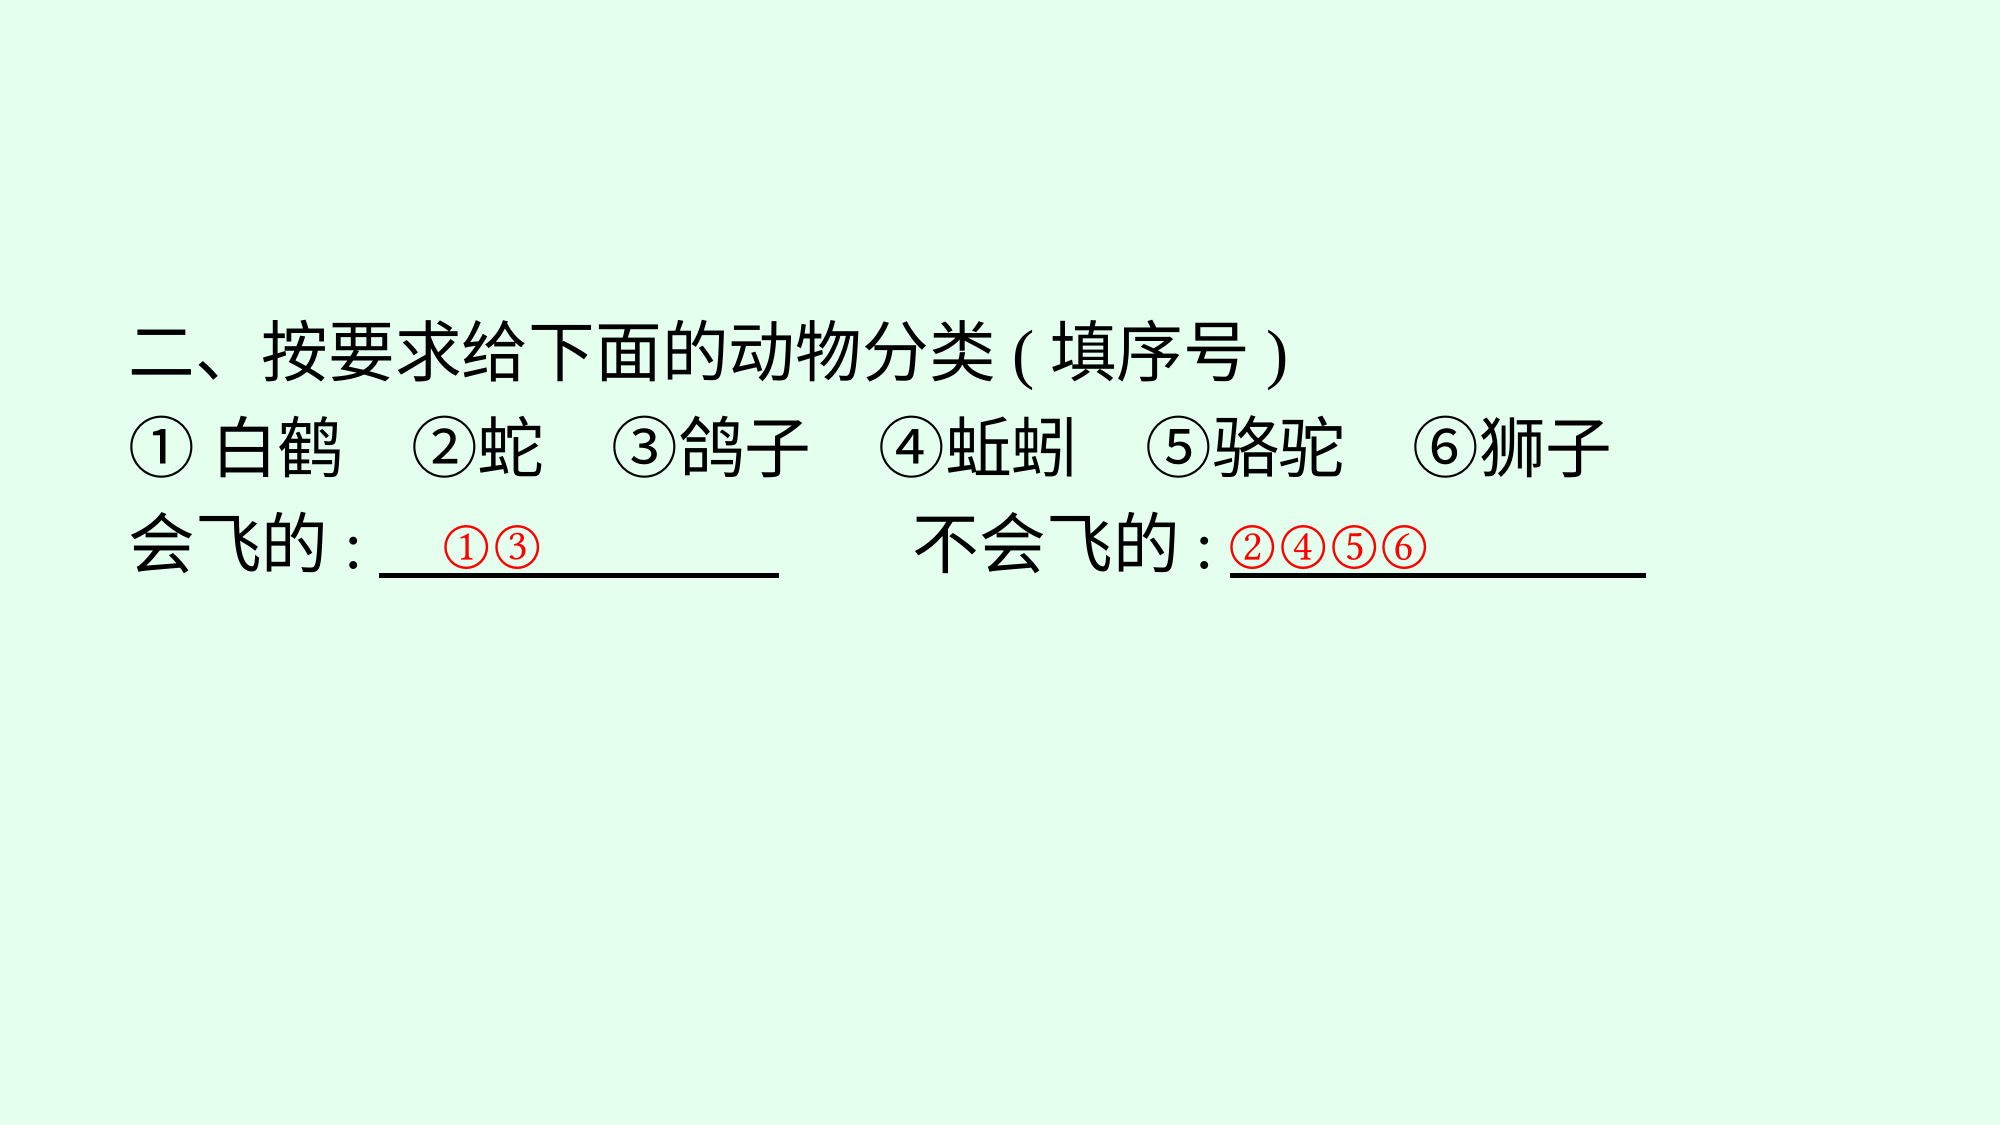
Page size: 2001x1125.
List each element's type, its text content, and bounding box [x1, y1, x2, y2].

text_box ②④⑤⑥ [1213, 478, 1446, 590]
text_box ①③ [426, 478, 559, 590]
text_box 二、按要求给下面的动物分类(填序号) ①白鹤 ②蛇 ③鸽子 ④蚯蚓 ⑤骆驼 ⑥狮子 会飞的: 不会飞的: [113, 286, 1887, 590]
